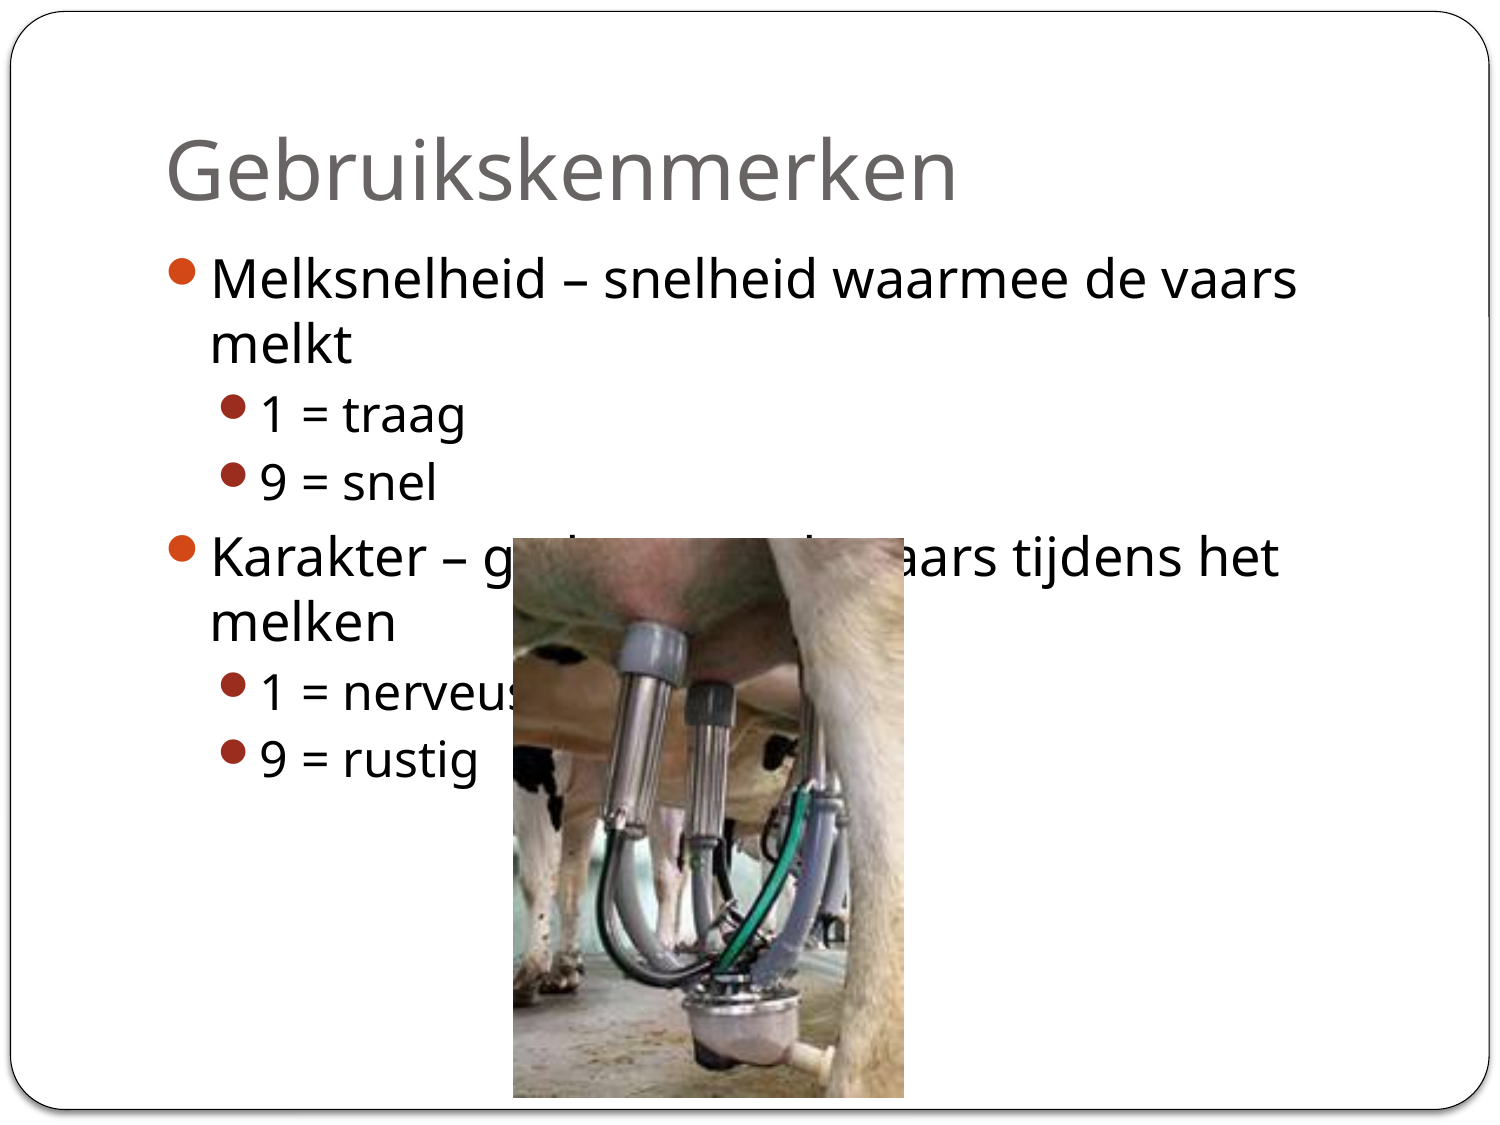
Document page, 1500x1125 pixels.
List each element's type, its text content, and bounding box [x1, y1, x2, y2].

picture [513, 538, 904, 1098]
title Gebruikskenmerken [150, 45, 1425, 233]
list Melksnelheid – snelheid waarmee de vaars melkt 1 = traag 9 = snel Karakter – gedrag van de vaars tijdens het melken 1 = nerveus 9 = rustig [150, 237, 1425, 988]
